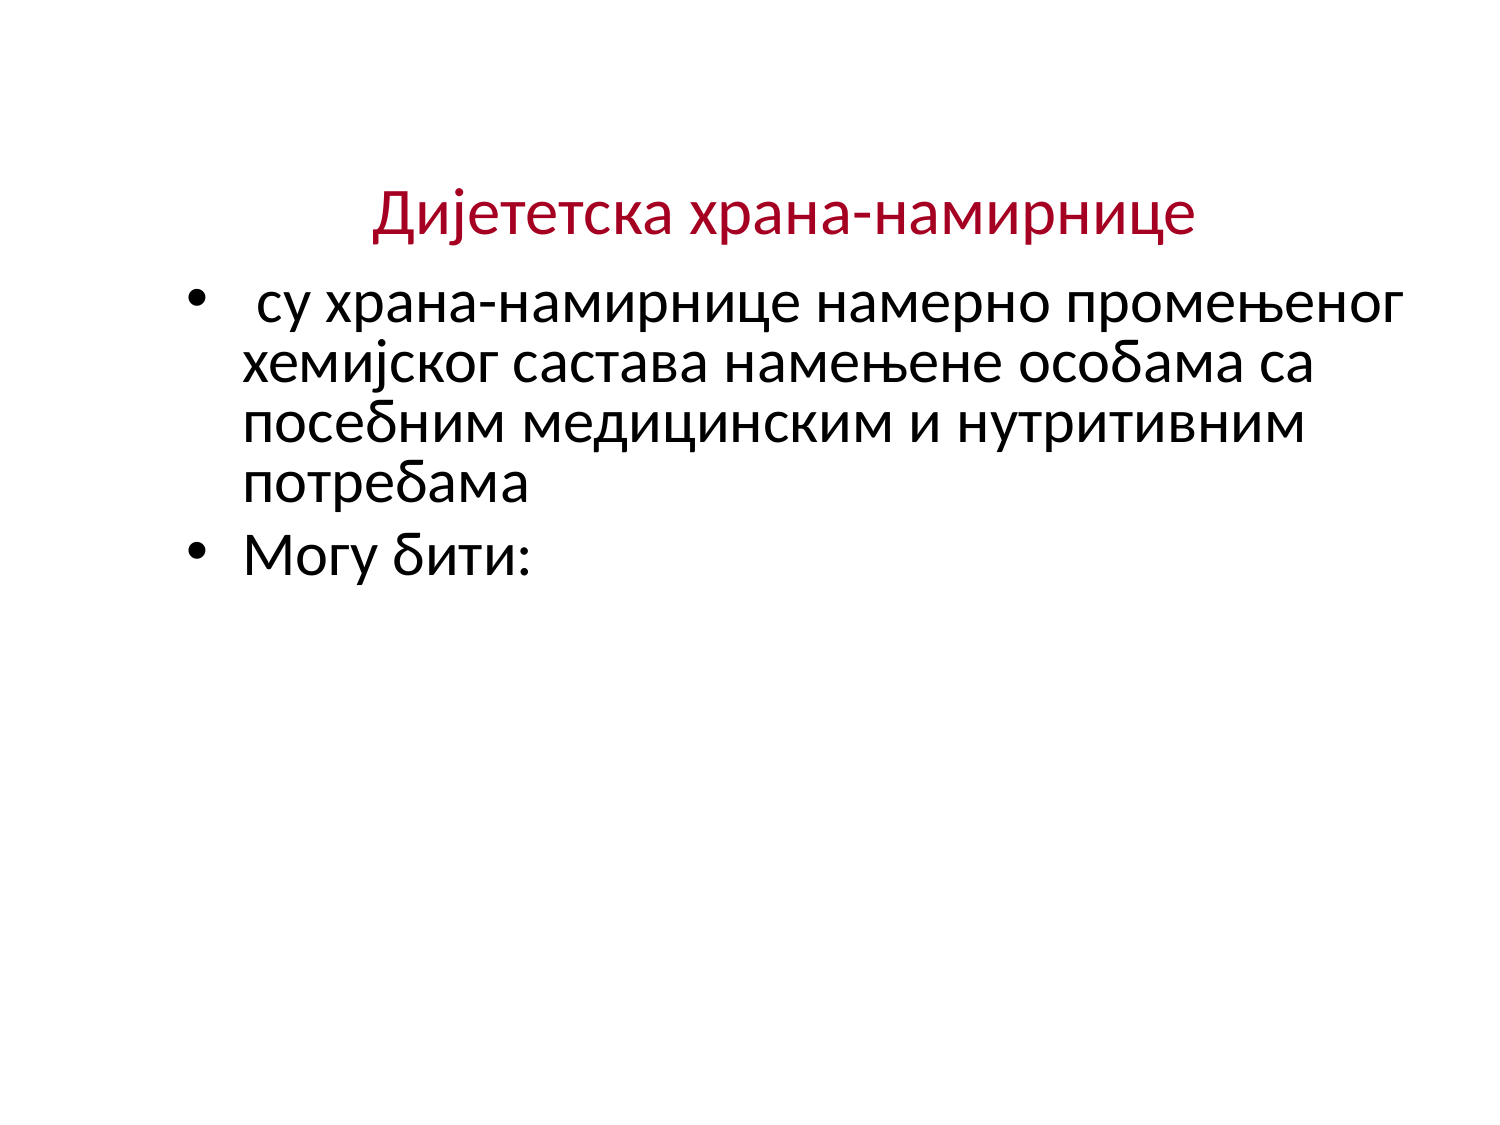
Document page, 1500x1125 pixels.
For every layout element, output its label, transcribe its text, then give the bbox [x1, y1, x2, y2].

title Дијететска храна-намирнице [147, 148, 1423, 266]
list су храна-намирнице намерно промењеног хемијског састава намењене особама са посебним медицинским и нутритивним потребама Могу бити: [171, 267, 1450, 1020]
